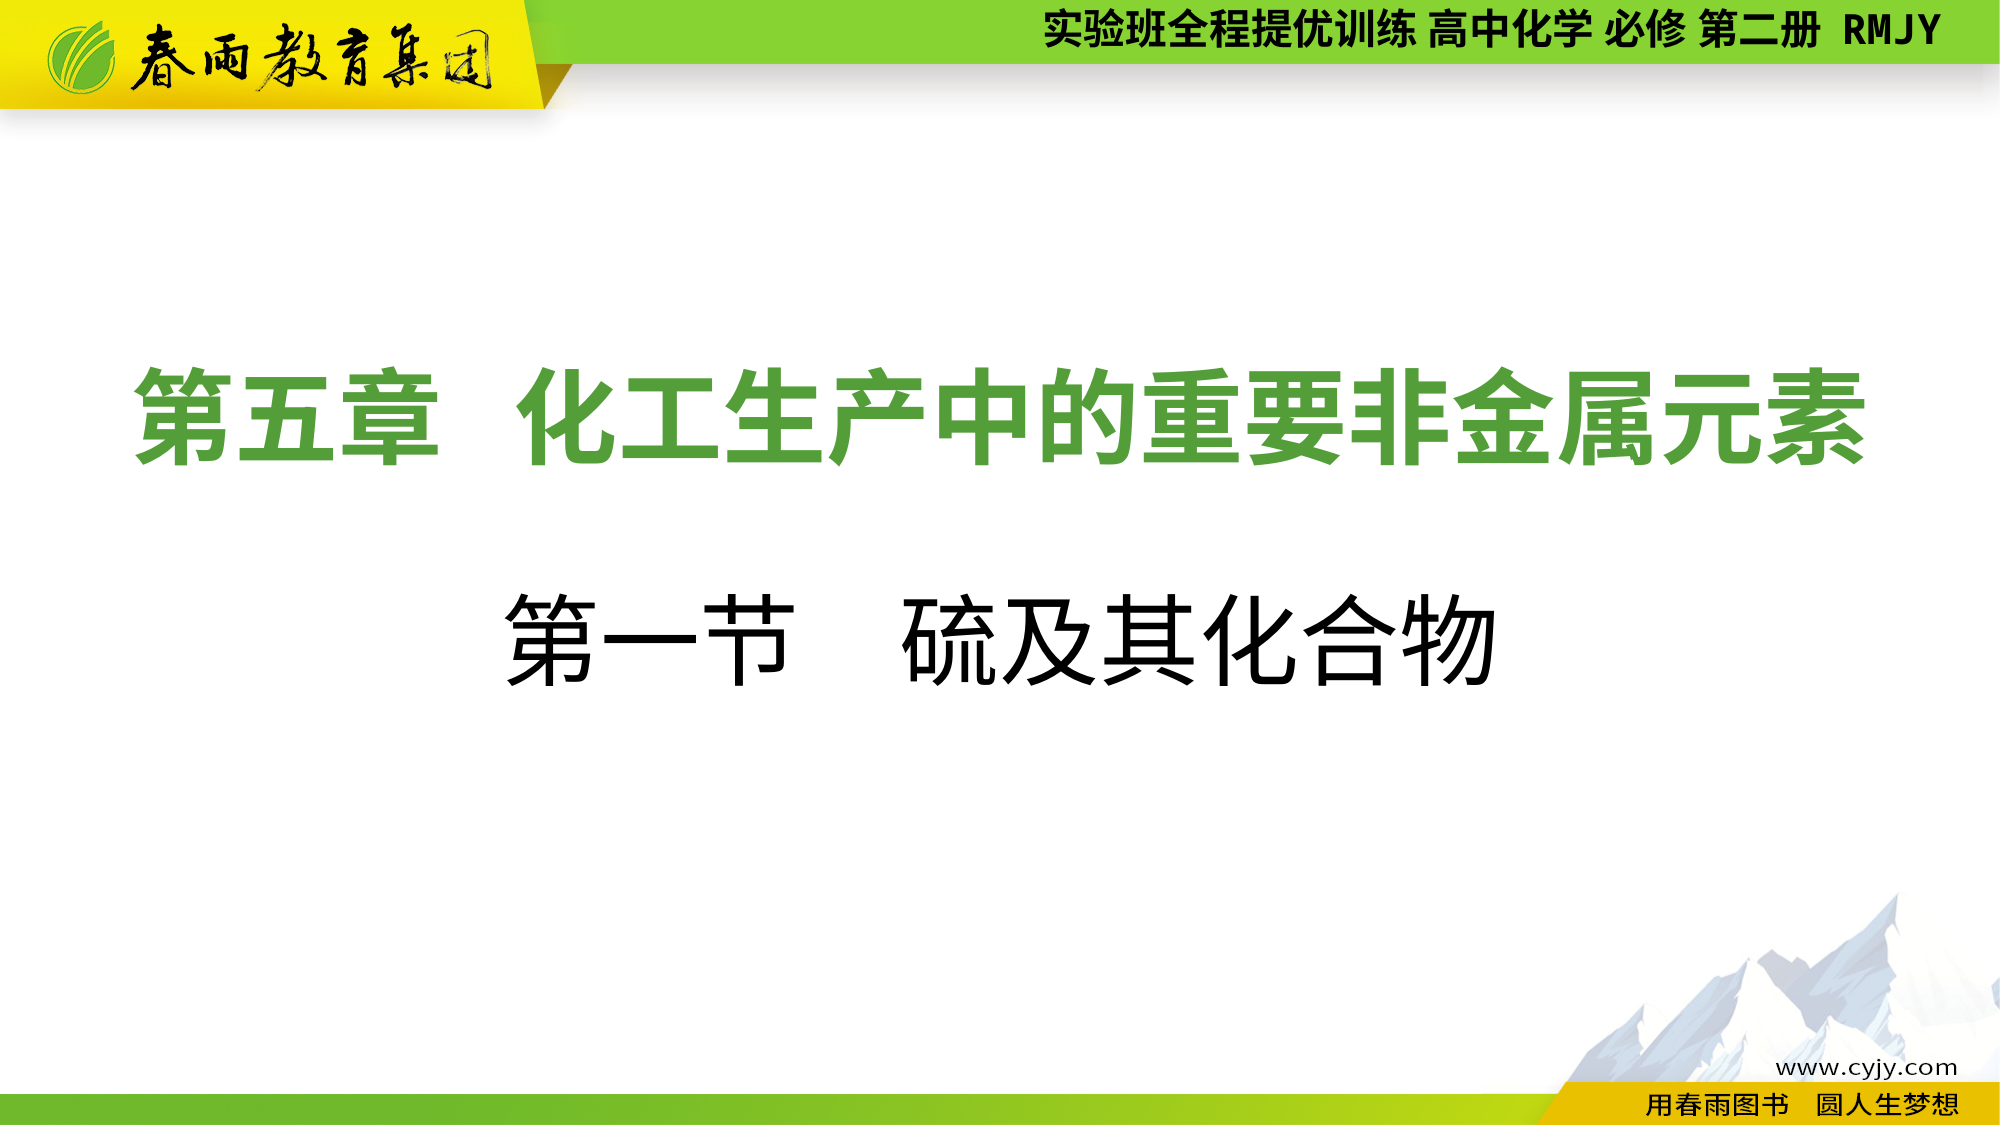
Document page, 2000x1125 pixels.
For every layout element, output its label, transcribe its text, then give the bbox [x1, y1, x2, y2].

text_box 第五章 化工生产中的重要非金属元素 [54, 282, 1946, 485]
text_box 第一节 硫及其化合物 [54, 511, 1946, 706]
picture [0, 0, 2000, 1125]
